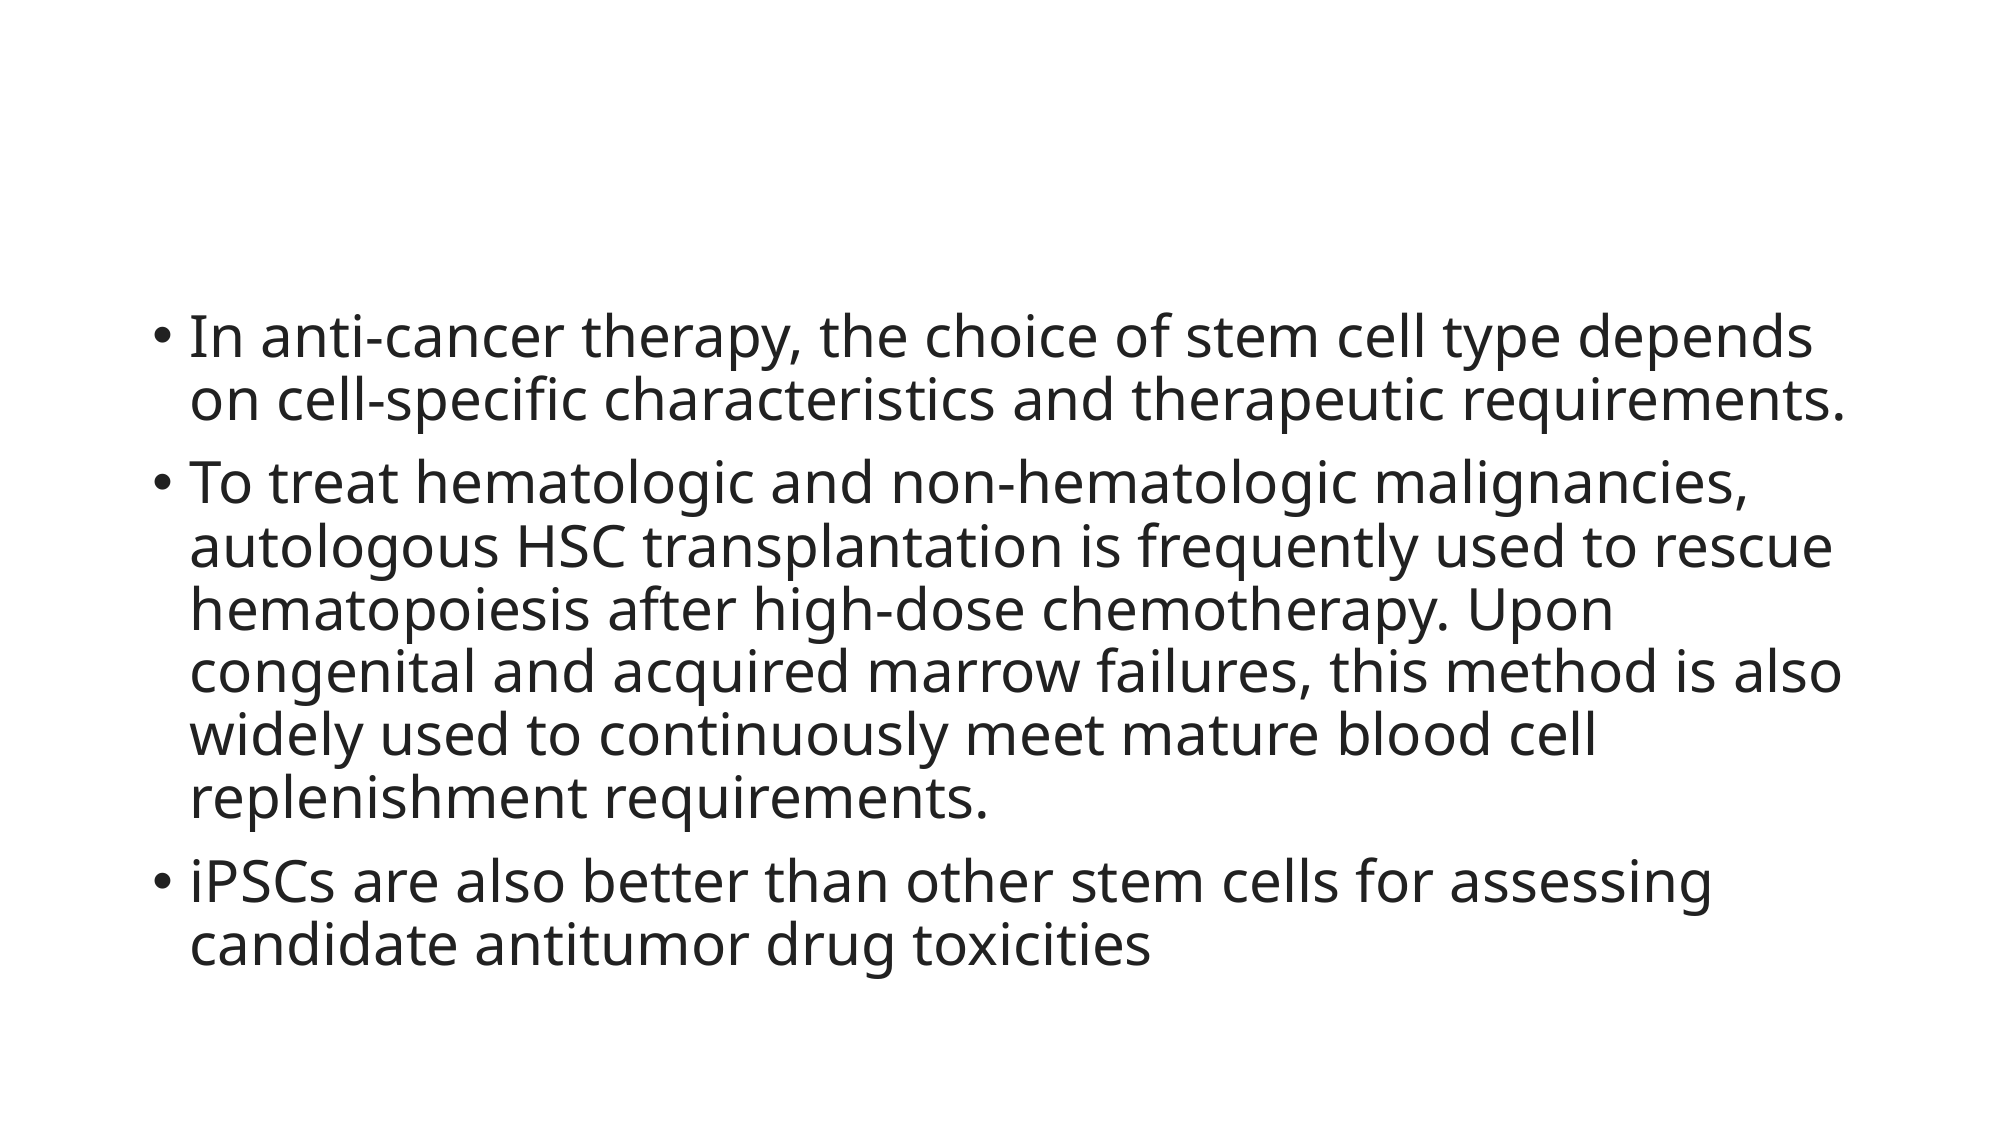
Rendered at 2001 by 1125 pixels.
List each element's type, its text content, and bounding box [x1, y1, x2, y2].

list In anti-cancer therapy, the choice of stem cell type depends on cell-specific characteristics and therapeutic requirements. To treat hematologic and non-hematologic malignancies, autologous HSC transplantation is frequently used to rescue hematopoiesis after high-dose chemotherapy. Upon congenital and acquired marrow failures, this method is also widely used to continuously meet mature blood cell replenishment requirements. iPSCs are also better than other stem cells for assessing candidate antitumor drug toxicities [137, 299, 1863, 1014]
